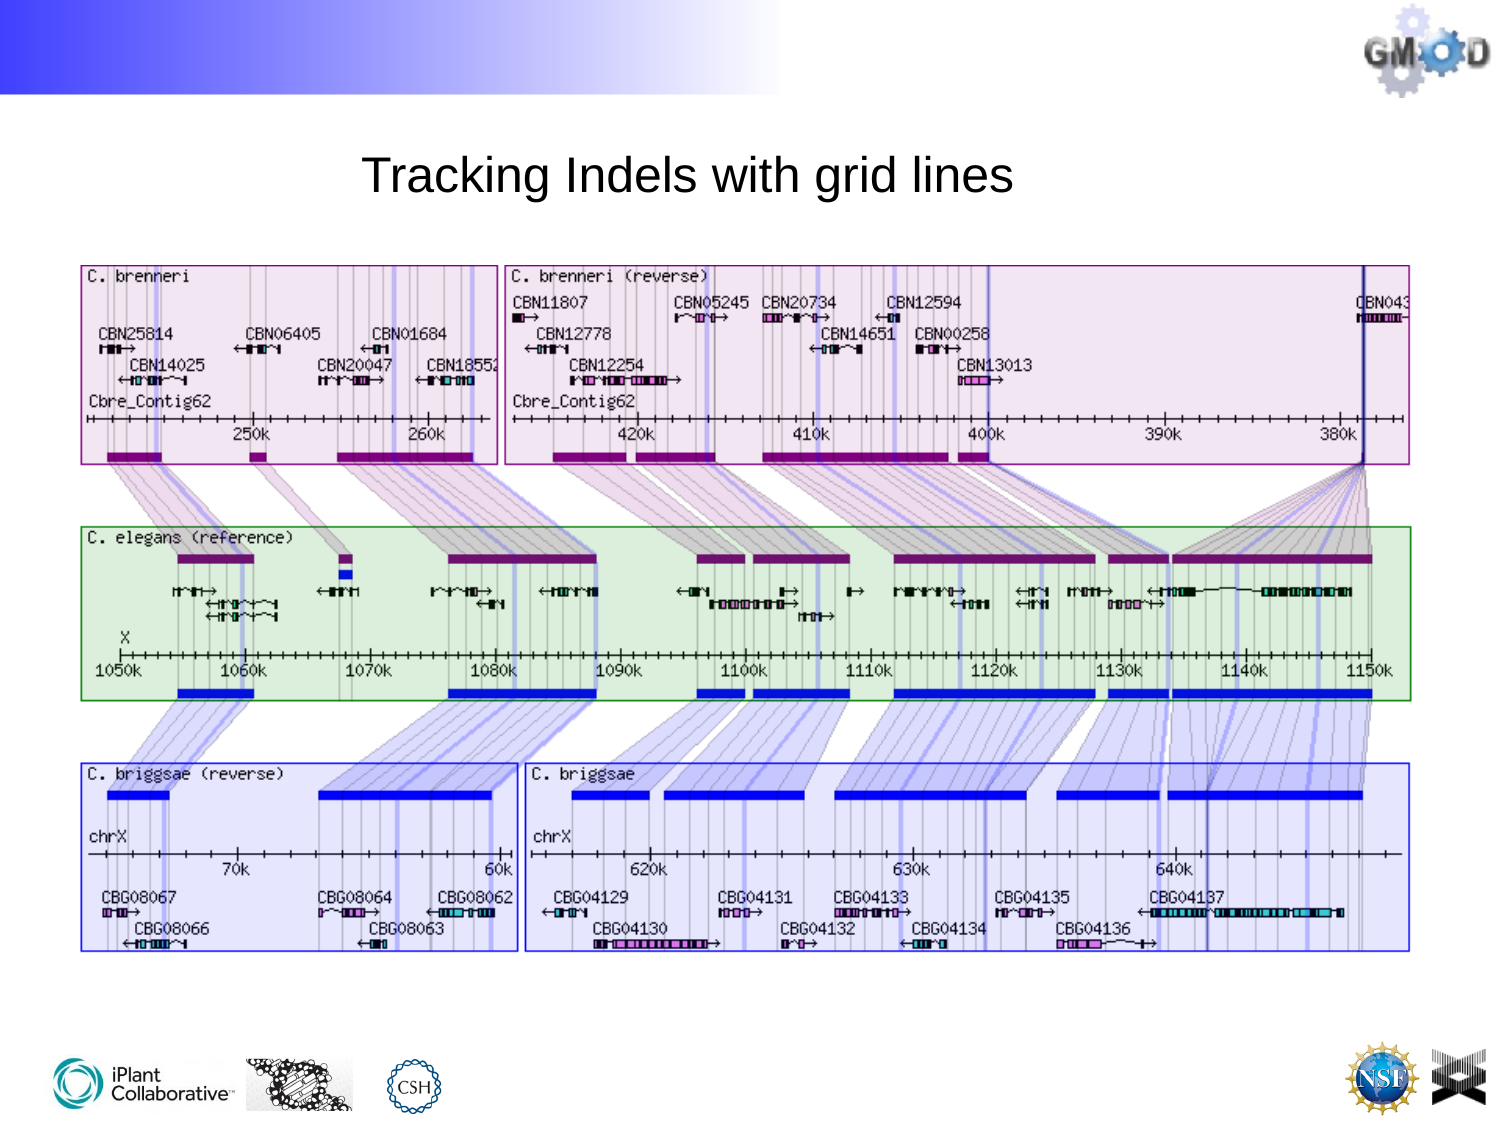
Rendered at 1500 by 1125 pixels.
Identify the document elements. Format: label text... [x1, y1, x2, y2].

picture [1344, 1040, 1420, 1116]
picture [382, 1054, 442, 1116]
picture [1431, 1049, 1487, 1105]
picture [246, 1056, 353, 1113]
text_box Tracking Indels with grid lines [346, 134, 1030, 210]
picture [39, 1053, 240, 1115]
picture [73, 265, 1418, 960]
